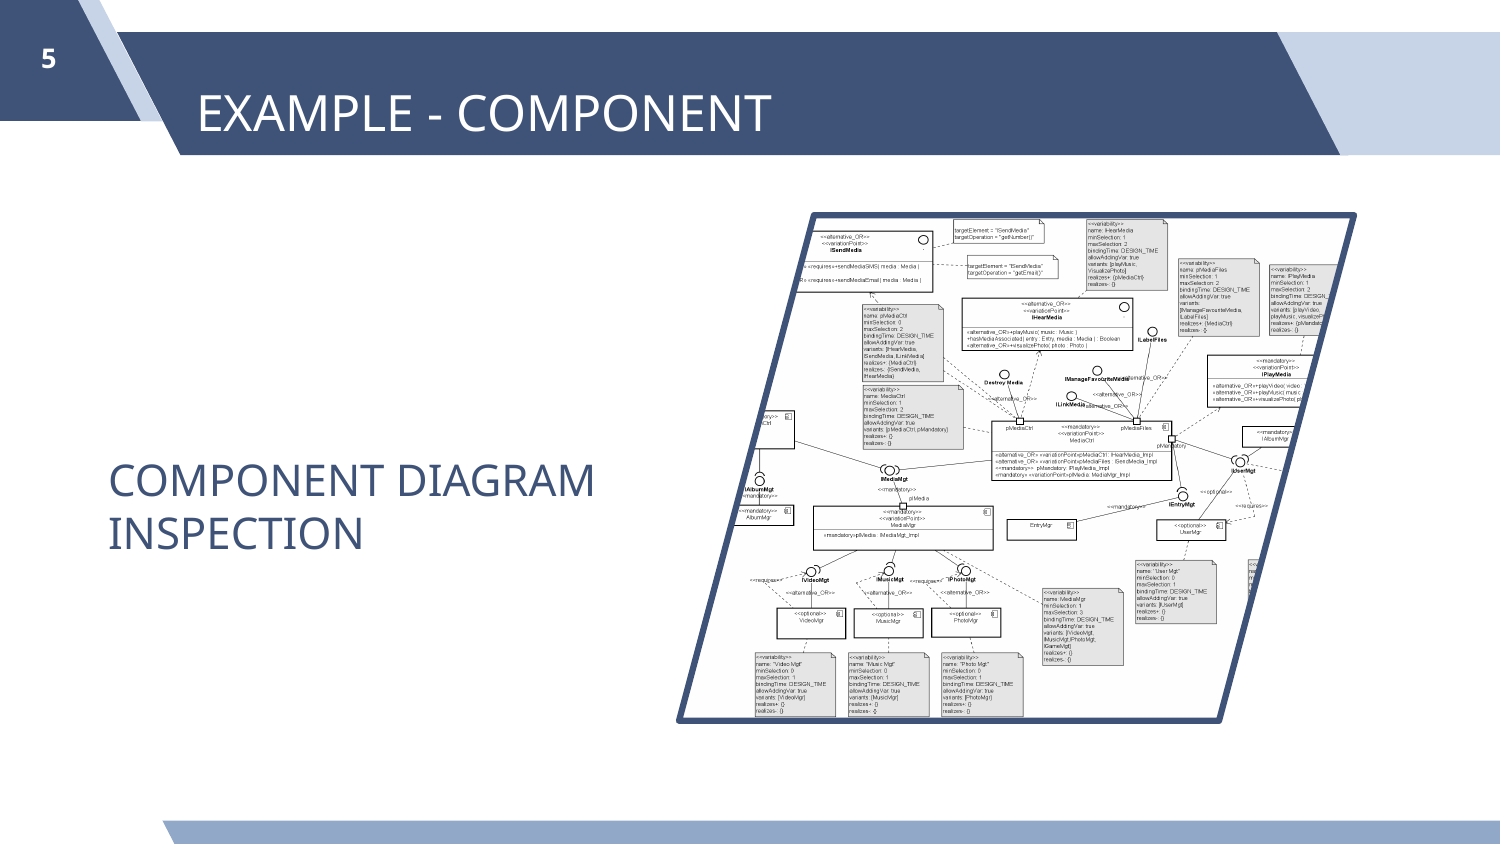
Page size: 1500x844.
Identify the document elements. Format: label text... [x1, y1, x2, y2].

list COMPONENT DIAGRAM INSPECTION [93, 215, 698, 796]
slide_number ‹#› [0, 0, 98, 121]
picture [678, 214, 1355, 722]
title EXAMPLE - COMPONENT [181, 45, 1285, 169]
